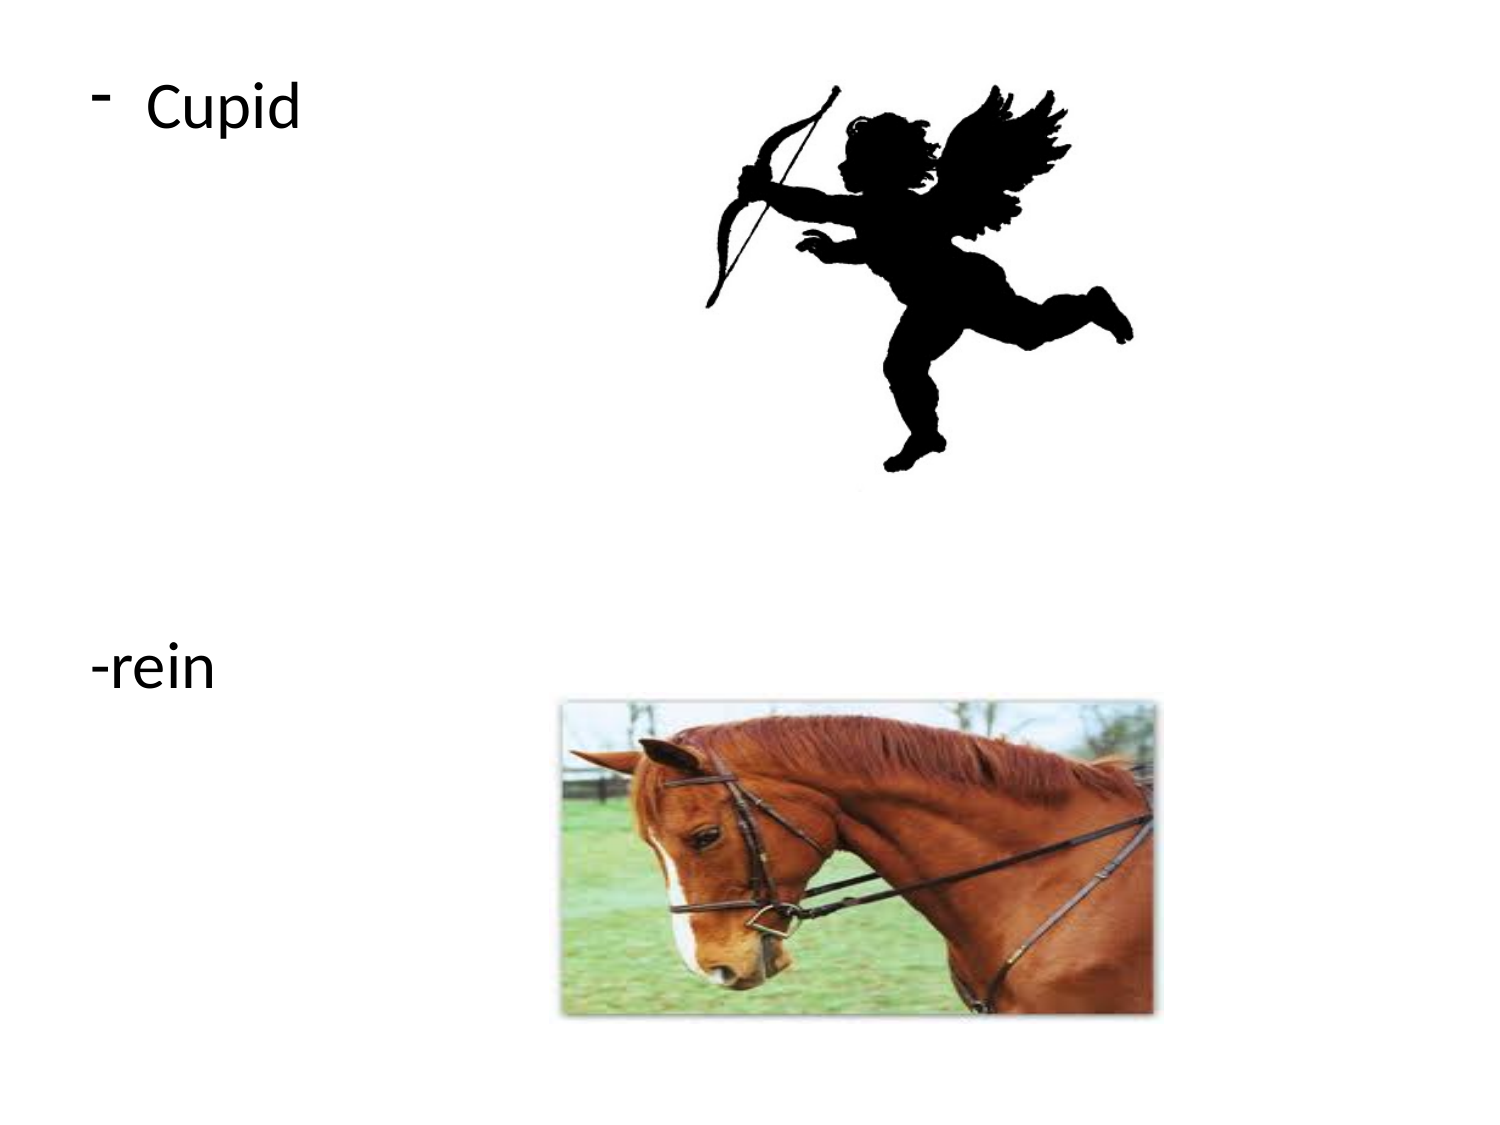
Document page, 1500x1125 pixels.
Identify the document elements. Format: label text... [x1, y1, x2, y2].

picture [548, 692, 1164, 1024]
picture [690, 42, 1176, 492]
list Cupid -rein [75, 54, 1425, 1071]
